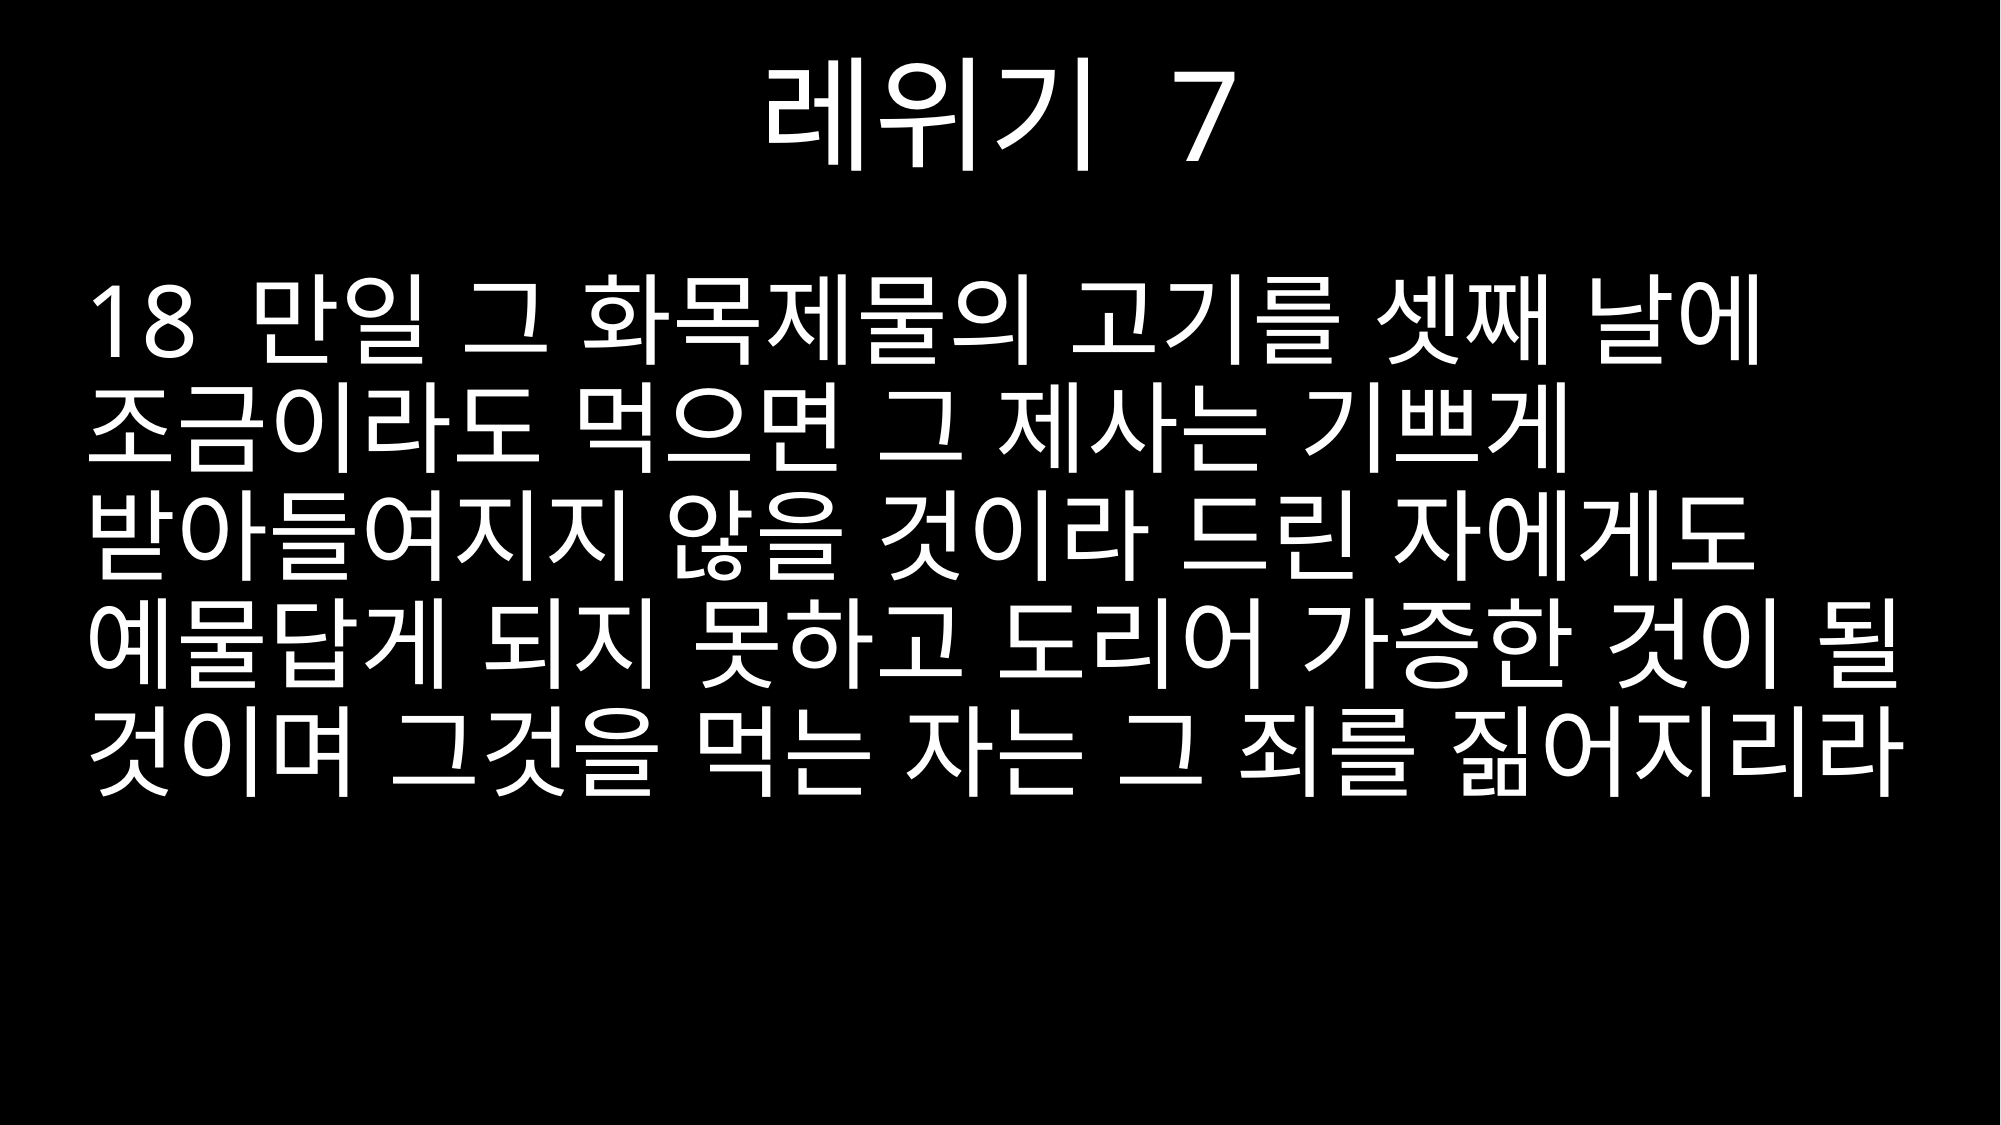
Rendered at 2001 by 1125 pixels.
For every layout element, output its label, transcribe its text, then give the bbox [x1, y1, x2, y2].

footer 레위기 7 [0, 32, 2000, 192]
picture [0, 0, 2001, 1125]
list 18 만일 그 화목제물의 고기를 셋째 날에 조금이라도 먹으면 그 제사는 기쁘게 받아들여지지 않을 것이라 드린 자에게도 예물답게 되지 못하고 도리어 가증한 것이 될 것이며 그것을 먹는 자는 그 죄를 짊어지리라 [69, 263, 1953, 423]
